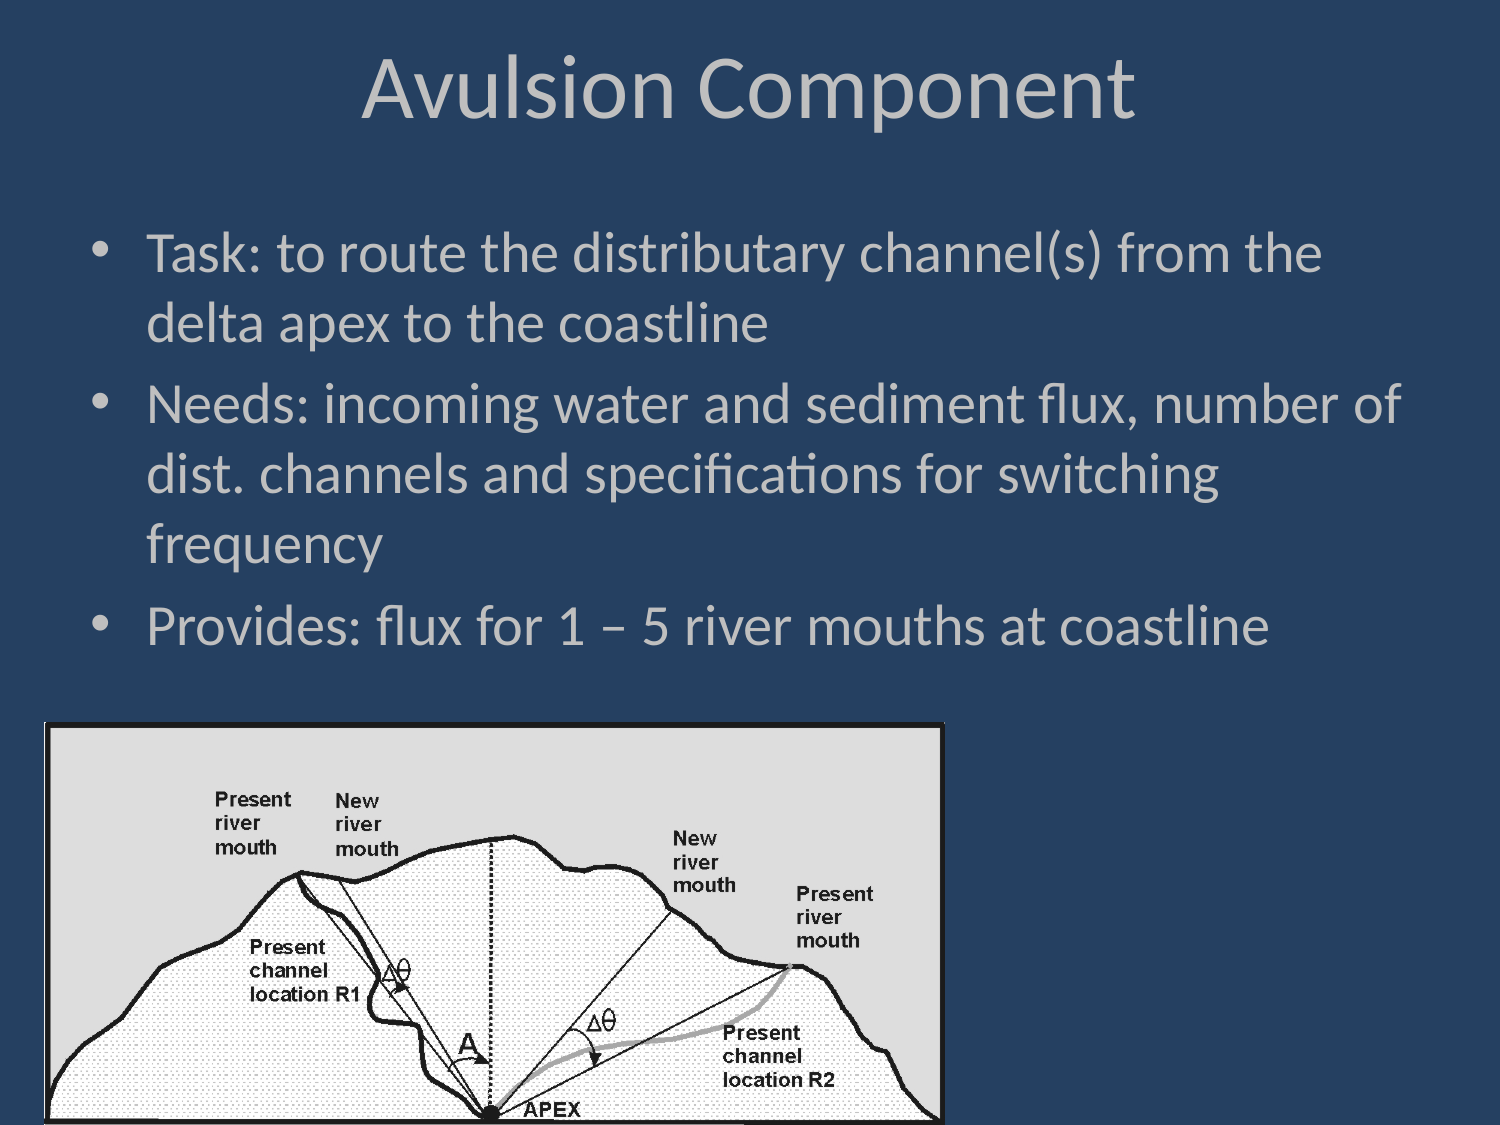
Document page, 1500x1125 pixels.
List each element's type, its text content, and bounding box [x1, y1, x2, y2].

picture [44, 722, 945, 1125]
title Avulsion Component [75, 0, 1425, 177]
list Task: to route the distributary channel(s) from the delta apex to the coastline Needs: incoming water and sediment flux, number of dist. channels and specifications for switching frequency Provides: flux for 1 – 5 river mouths at coastline [75, 206, 1425, 949]
